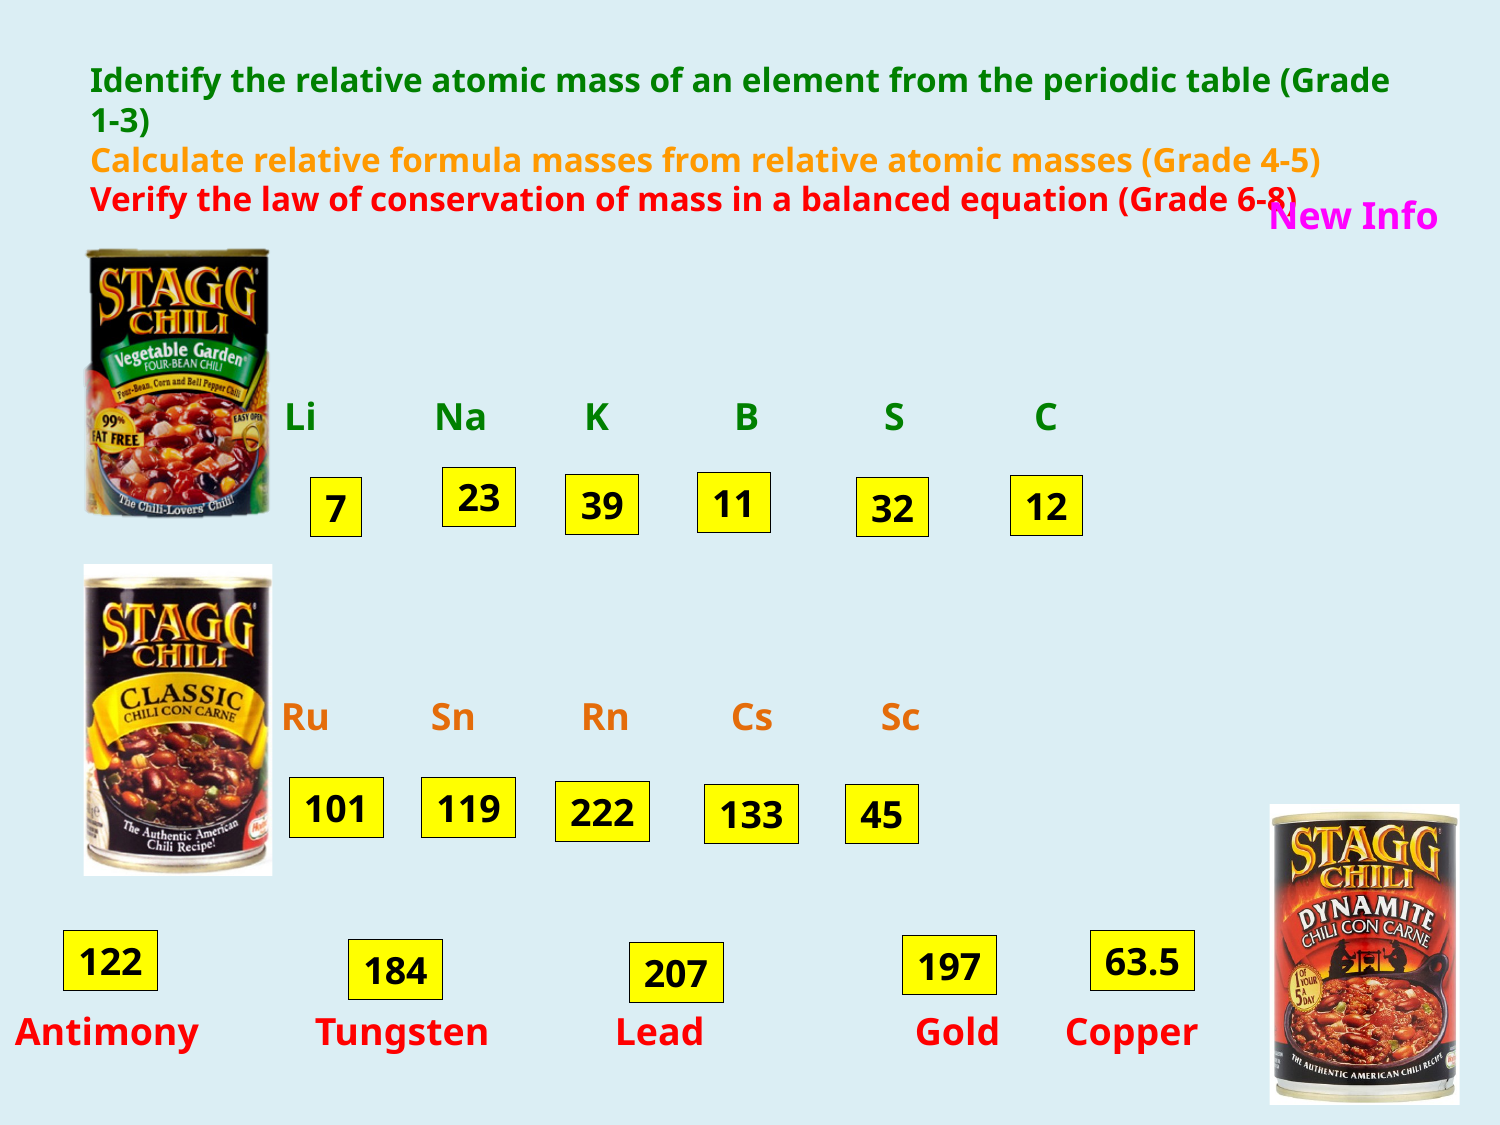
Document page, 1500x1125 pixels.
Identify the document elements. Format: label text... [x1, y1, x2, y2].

text_box 197 [902, 935, 997, 995]
title Identify the relative atomic mass of an element from the periodic table (Grade 1-3) Calculate relative formula masses from relative atomic masses (Grade 4-5) Verify the law of conservation of mass in a balanced equation (Grade 6-8) [75, 45, 1425, 233]
text_box Antimony Tungsten Lead Gold Copper [0, 1000, 1264, 1061]
picture [83, 564, 273, 876]
text_box 222 [555, 781, 650, 842]
text_box 101 [289, 777, 384, 838]
text_box 7 [321, 477, 362, 537]
picture [1269, 803, 1460, 1105]
text_box 23 [442, 467, 516, 527]
text_box New Info [1253, 184, 1454, 245]
text_box Li Na K B S C [321, 385, 1404, 446]
text_box 32 [856, 477, 929, 537]
text_box 122 [63, 930, 158, 991]
text_box 119 [421, 777, 516, 838]
text_box 45 [845, 784, 919, 844]
text_box Ru Sn Rn Cs Sc [277, 685, 1401, 746]
text_box 133 [704, 784, 799, 844]
picture [41, 214, 316, 558]
text_box 184 [348, 939, 443, 1000]
text_box 39 [565, 474, 639, 535]
text_box 11 [697, 472, 771, 533]
text_box 63.5 [1090, 930, 1195, 991]
text_box 12 [1010, 475, 1083, 536]
text_box 207 [629, 942, 724, 1003]
